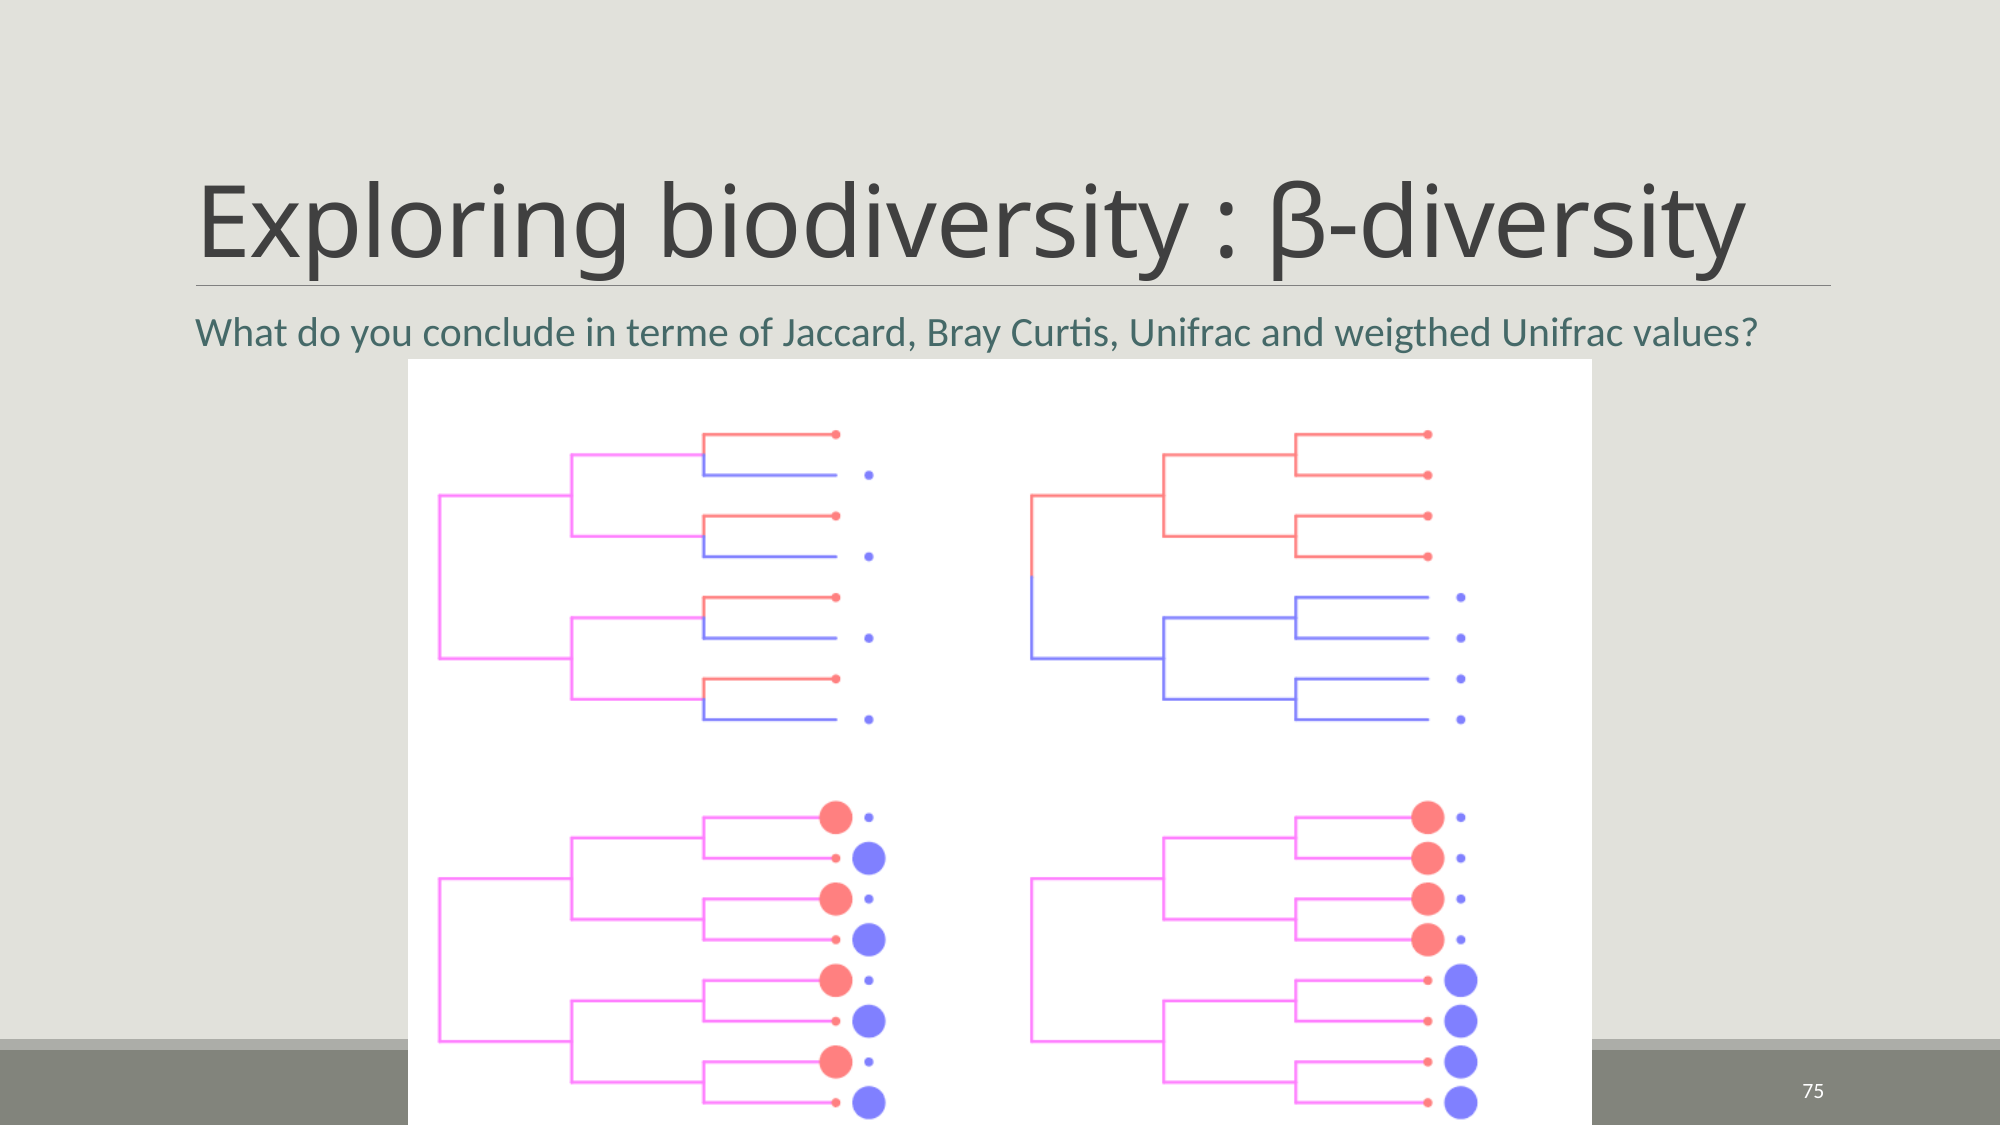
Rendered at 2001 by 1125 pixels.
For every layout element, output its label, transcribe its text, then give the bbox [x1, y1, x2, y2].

list What do you conclude in terme of Jaccard, Bray Curtis, Unifrac and weigthed Unifrac values? [180, 302, 1830, 963]
slide_number 75 [1624, 1059, 1840, 1120]
title Exploring biodiversity : β-diversity [180, 47, 1830, 285]
picture [408, 359, 1592, 1125]
